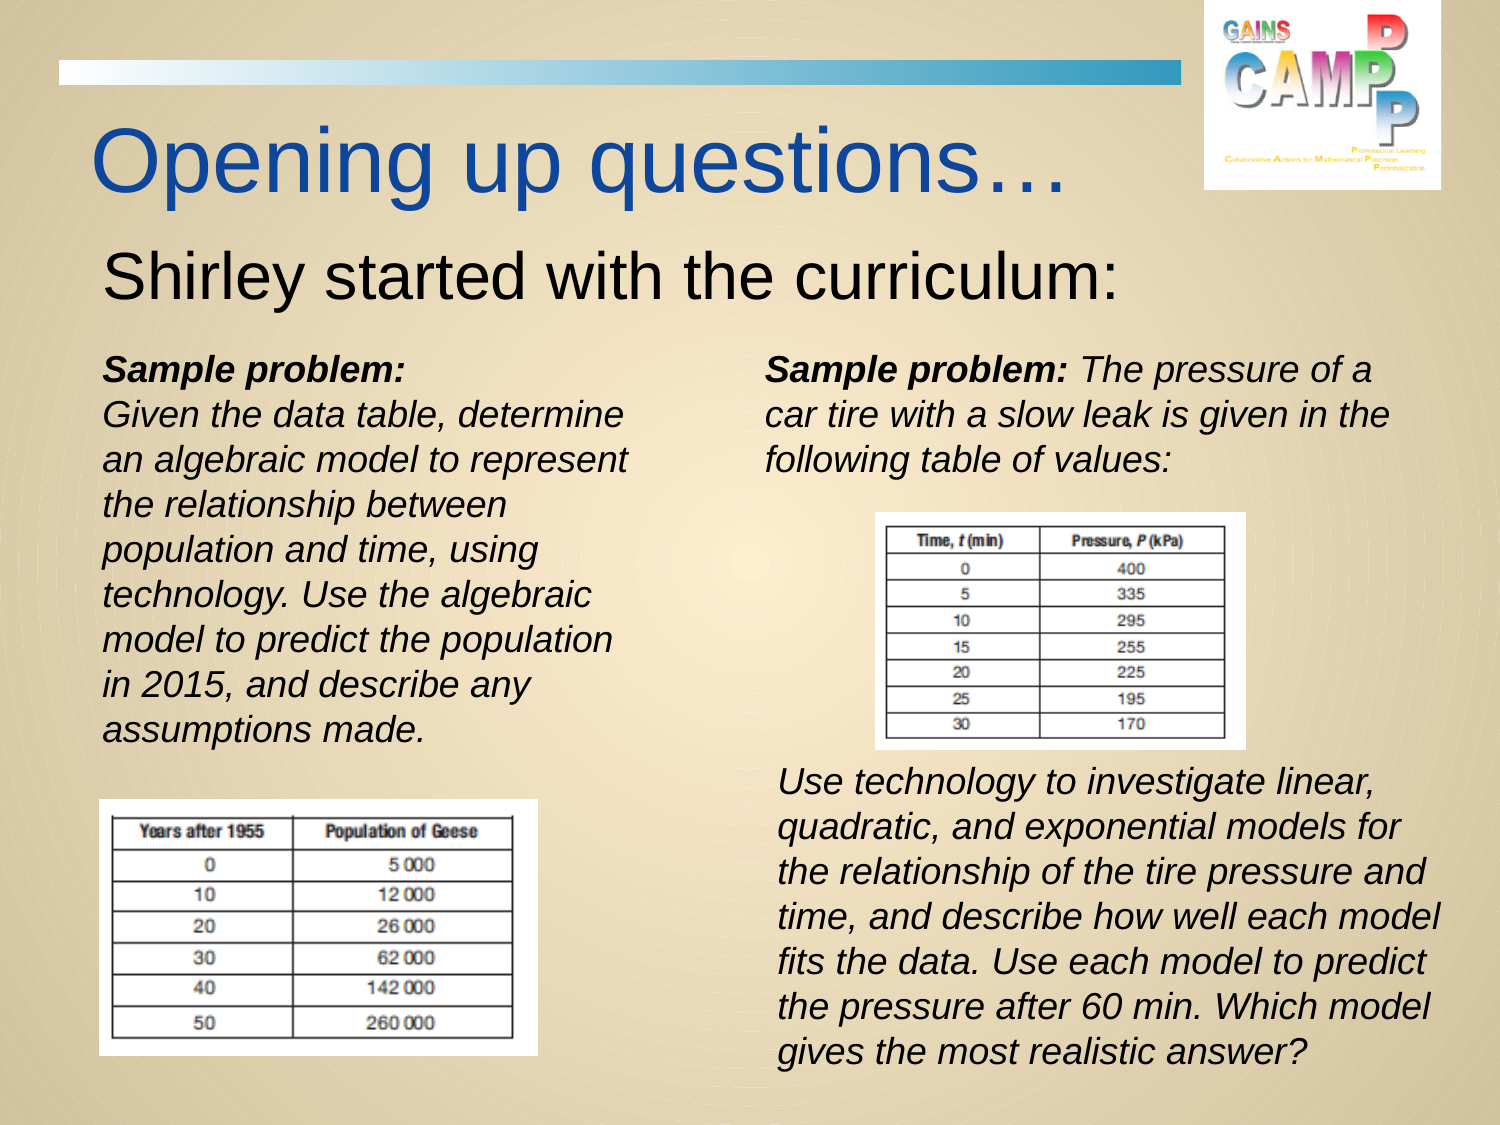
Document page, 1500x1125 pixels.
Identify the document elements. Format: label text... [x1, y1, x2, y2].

picture [99, 799, 538, 1056]
text_box Use technology to investigate linear, quadratic, and exponential models for the relationship of the tire pressure and time, and describe how well each model fits the data. Use each model to predict the pressure after 60 min. Which model gives the most realistic answer? [762, 749, 1463, 1080]
picture [1204, 0, 1442, 190]
text_box Sample problem: The pressure of a car tire with a slow leak is given in the following table of values: [749, 337, 1425, 488]
picture [874, 512, 1246, 751]
title Opening up questions… [74, 99, 1426, 213]
text_box Sample problem: Given the data table, determine an algebraic model to represent the relationship between population and time, using technology. Use the algebraic model to predict the population in 2015, and describe any assumptions made. [87, 337, 650, 758]
list Shirley started with the curriculum: [87, 224, 1438, 338]
